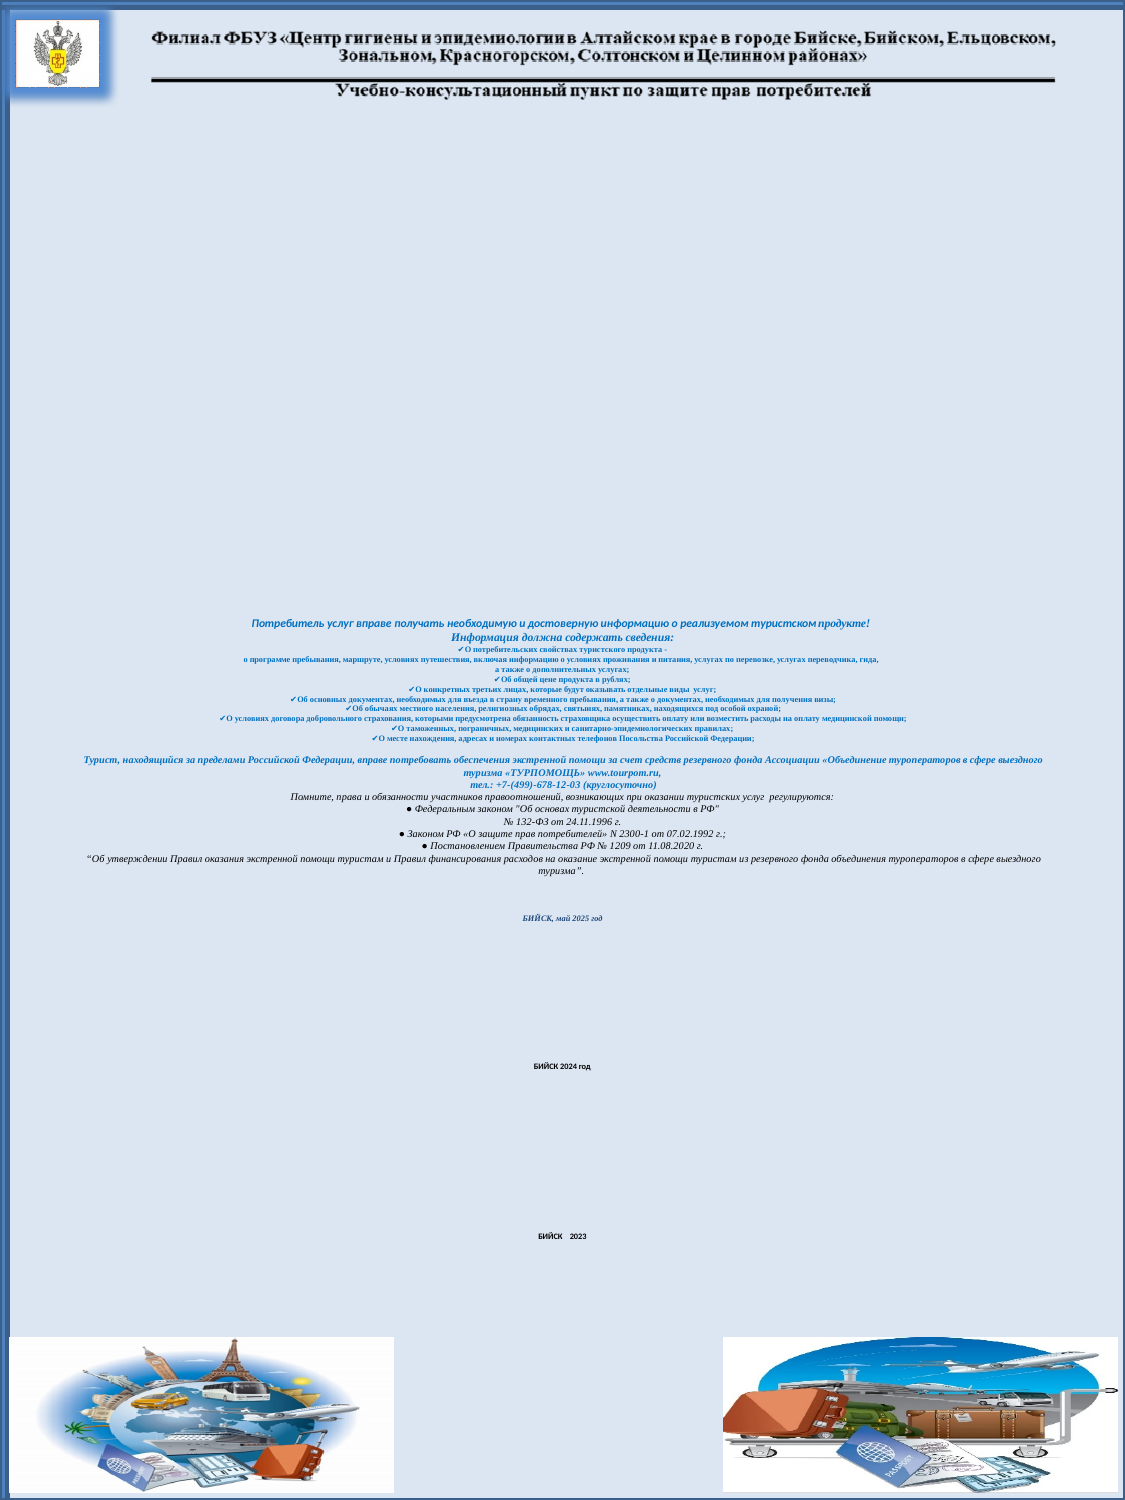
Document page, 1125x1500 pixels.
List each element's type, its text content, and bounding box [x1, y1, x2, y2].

title Потребитель услуг вправе получать необходимую и достоверную информацию о реализуемом туристском продукте! Информация должна содержать сведения: ✔О потребительских свойствах туристского продукта - о программе пребывания, маршруте, условиях путешествия, включая информацию о условиях проживания и питания, услугах по перевозке, услугах переводчика, гида, а также о дополнительных услугах; ✔Об общей цене продукта в рублях; ✔О конкретных третьих лицах, которые будут оказывать отдельные виды услуг; ✔Об основных документах, необходимых для въезда в страну временного пребывания, а также о документах, необходимых для получения визы; ✔Об обычаях местного населения, религиозных обрядах, святынях, памятниках, находящихся под особой охраной; ✔О условиях договора добровольного страхования, которыми предусмотрена обязанность страховщика осуществить оплату или возместить расходы на оплату медицинской помощи; ✔О таможенных, пограничных, медицинских и санитарно-эпидемиологических правилах; ✔О месте нахождения, адресах и номерах контактных телефонов Посольства Российской Федерации; Турист, находящийся за пределами Российской Федерации, вправе потребовать обеспечения экстренной помощи за счет средств резервного фонда Ассоциации «Объединение туроператоров в сфере выездного туризма «ТУРПОМОЩЬ» www.tourpom.ru, тел.: +7-(499)-678-12-03 (круглосуточно) Помните, права и обязанности участников правоотношений, возникающих при оказании туристских услуг регулируются: ● Федеральным законом "Об основах туристской деятельности в РФ" № 132-ФЗ от 24.11.1996 г. ● Законом РФ «О защите прав потребителей» N 2300-1 от 07.02.1992 г.; ● Постановлением Правительства РФ № 1209 от 11.08.2020 г. “Об утверждении Правил оказания экстренной помощи туристам и Правил финансирования расходов на оказание экстренной помощи туристам из резервного фонда объединения туроператоров в сфере выездного туризма”. БИЙСК, май 2025 год БИЙСК 2024 год БИЙСК 2023 [56, 128, 1069, 1338]
picture [723, 1337, 1118, 1493]
text_box [0, 103, 10, 1498]
text_box [0, 0, 1123, 10]
picture [14, 18, 1111, 129]
picture [9, 1337, 395, 1493]
